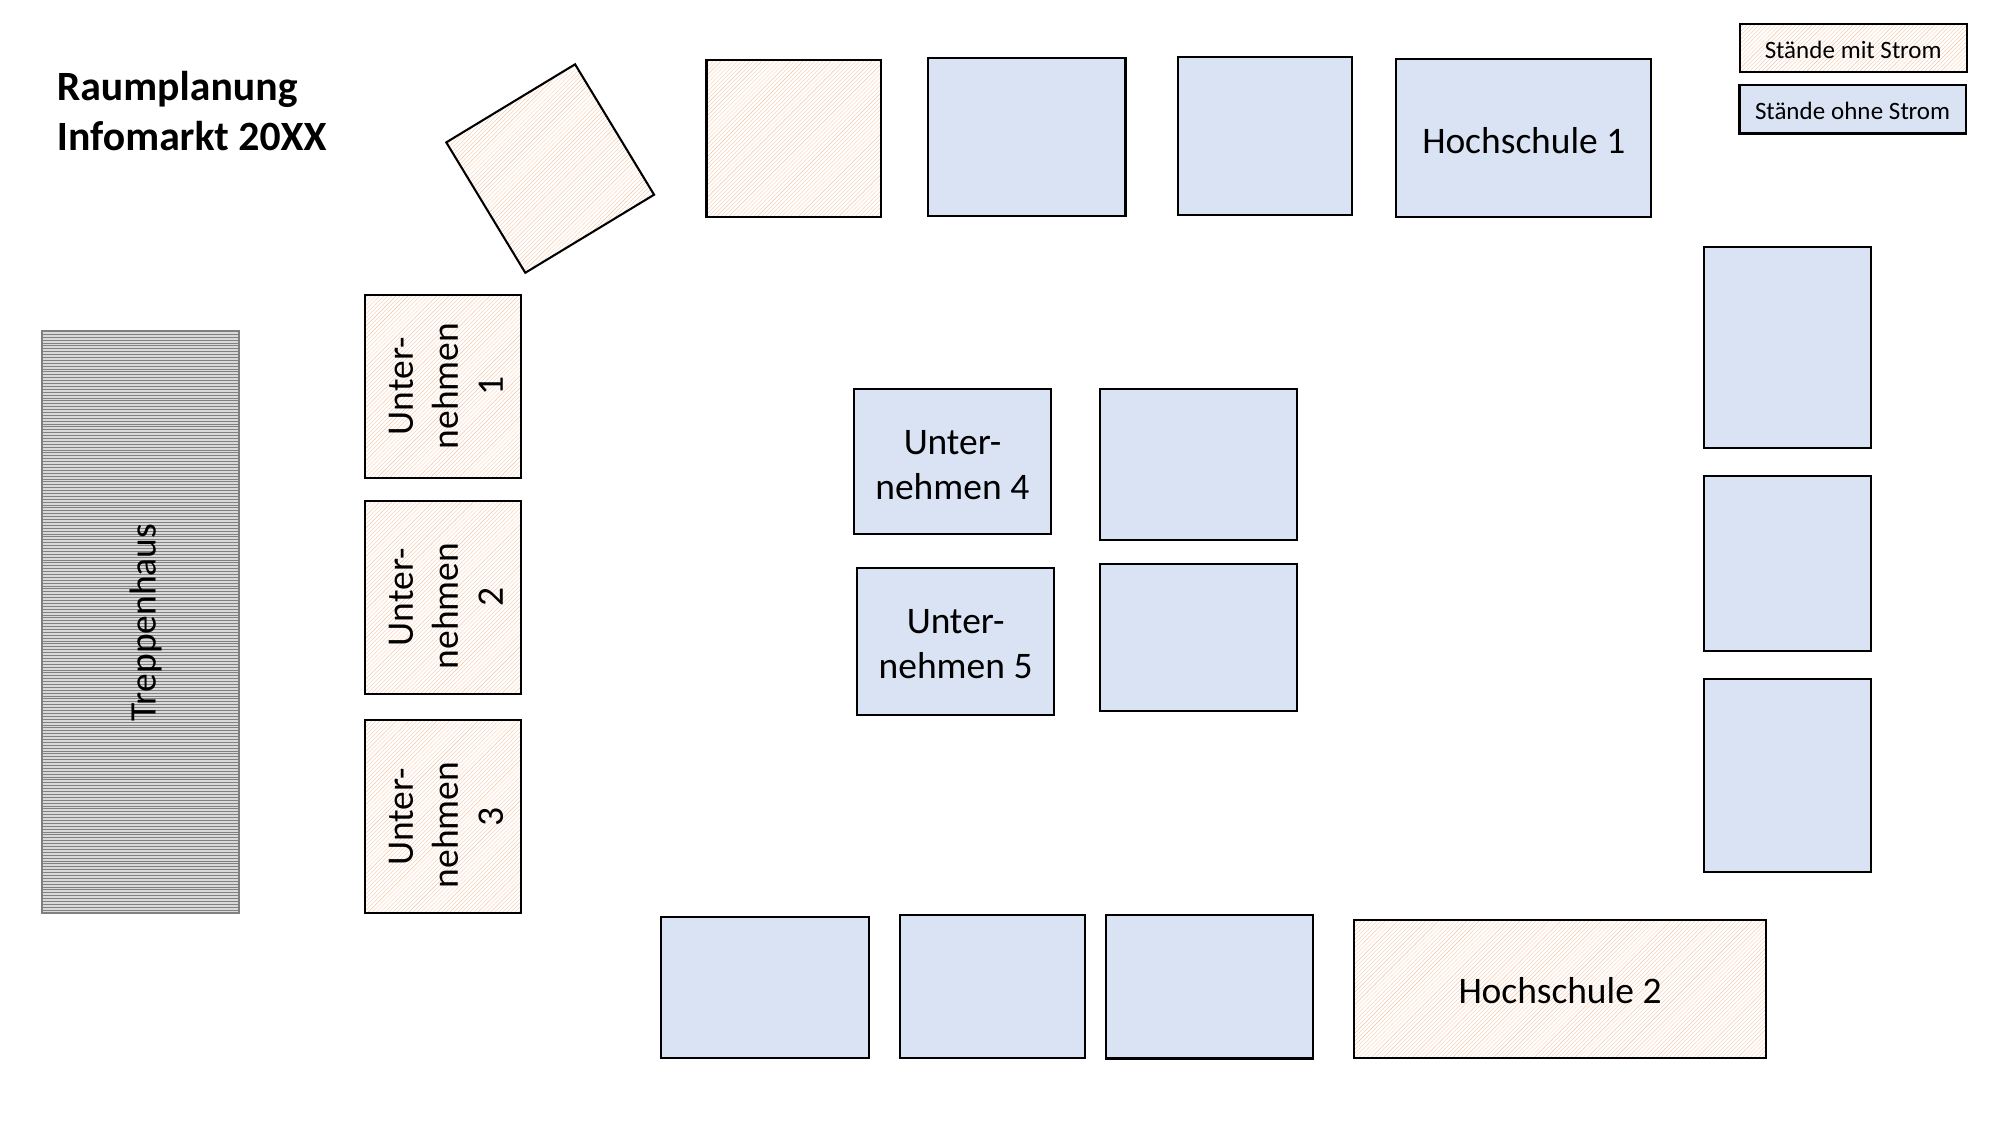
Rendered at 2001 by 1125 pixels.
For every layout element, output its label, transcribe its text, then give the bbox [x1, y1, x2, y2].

text_box Unter-nehmen 5 [856, 567, 1055, 716]
text_box Hochschule 2 [1353, 919, 1767, 1059]
text_box Unter-nehmen 1 [364, 294, 522, 479]
text_box Unter-nehmen 3 [364, 719, 522, 914]
text_box [927, 57, 1127, 217]
text_box Treppenhaus [41, 330, 240, 914]
text_box [1099, 388, 1298, 541]
text_box Stände ohne Strom [1738, 84, 1967, 135]
text_box [1105, 914, 1314, 1060]
text_box [899, 914, 1086, 1059]
text_box [459, 62, 656, 275]
text_box [1703, 246, 1872, 449]
text_box Unter-nehmen 4 [853, 388, 1052, 535]
text_box [705, 59, 882, 218]
text_box Hochschule 1 [1395, 58, 1652, 218]
text_box Raumplanung Infomarkt 20XX [42, 51, 464, 166]
text_box [1703, 475, 1872, 652]
text_box [660, 916, 870, 1059]
text_box Unter-nehmen 2 [364, 500, 522, 695]
text_box [1099, 563, 1298, 712]
text_box Stände mit Strom [1739, 23, 1968, 73]
text_box [1177, 56, 1353, 216]
text_box [1703, 678, 1872, 873]
